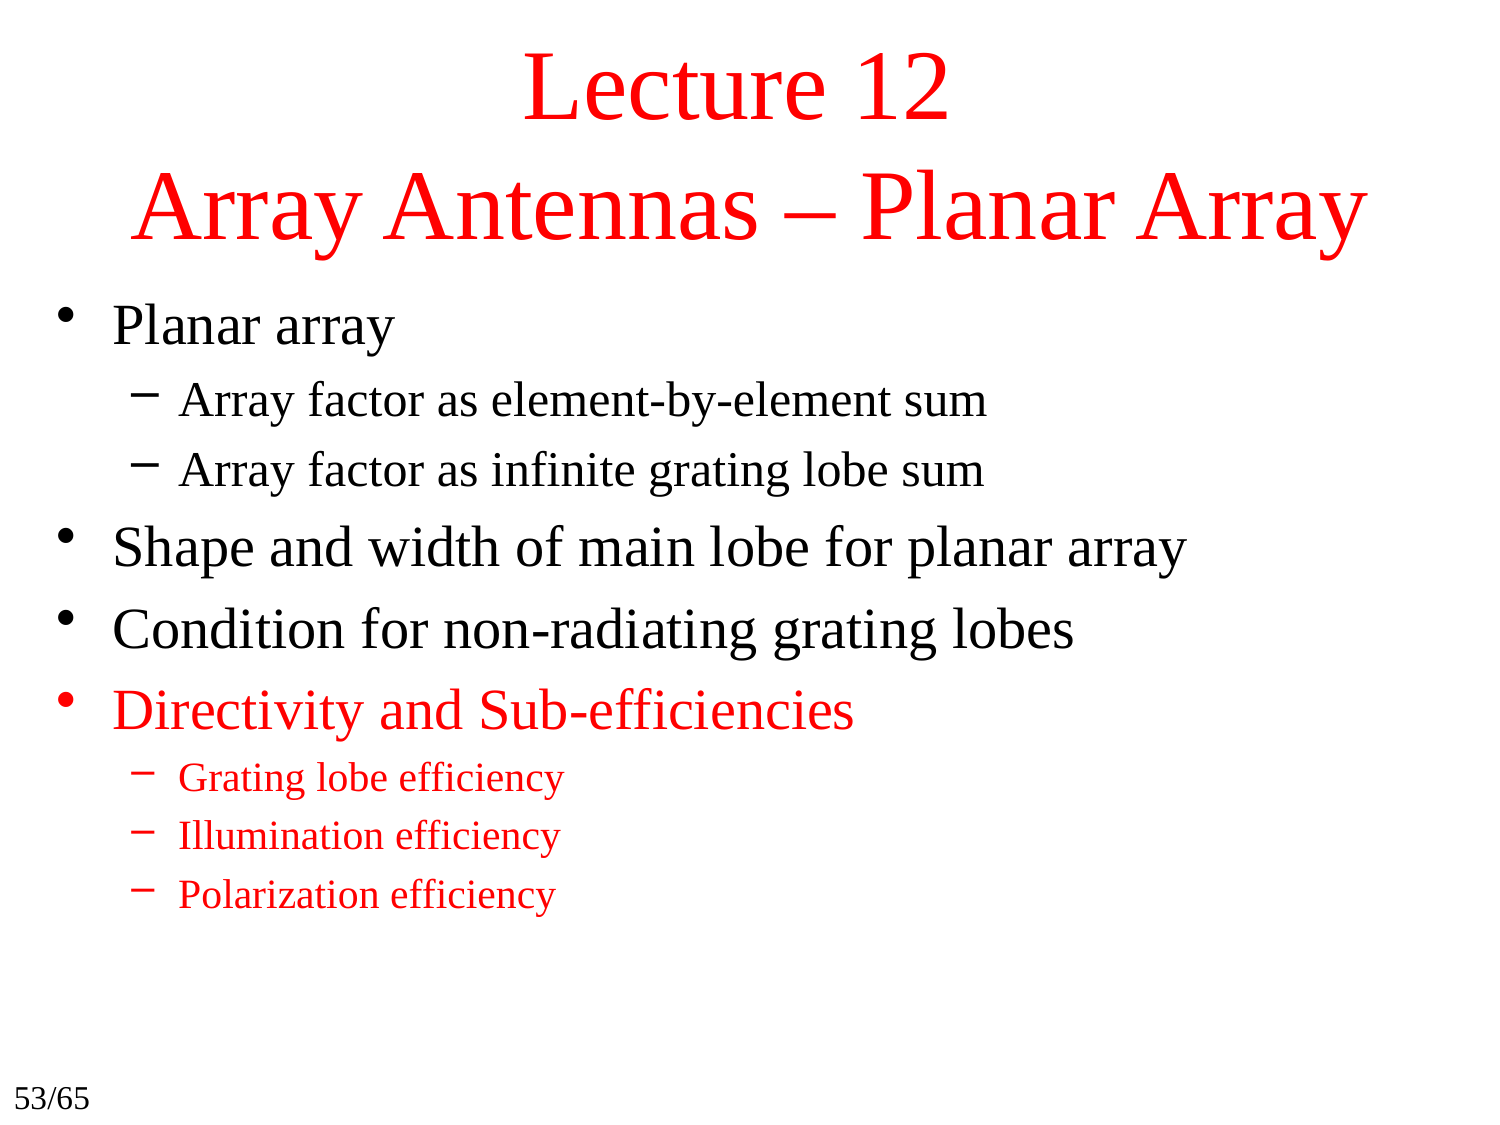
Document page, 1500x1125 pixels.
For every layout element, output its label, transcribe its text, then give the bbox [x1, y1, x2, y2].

list Planar array Array factor as element-by-element sum Array factor as infinite grating lobe sum Shape and width of main lobe for planar array Condition for non-radiating grating lobes Directivity and Sub-efficiencies Grating lobe efficiency Illumination efficiency Polarization efficiency [41, 278, 1448, 1002]
title Lecture 12 Array Antennas – Planar Array [52, 23, 1448, 256]
